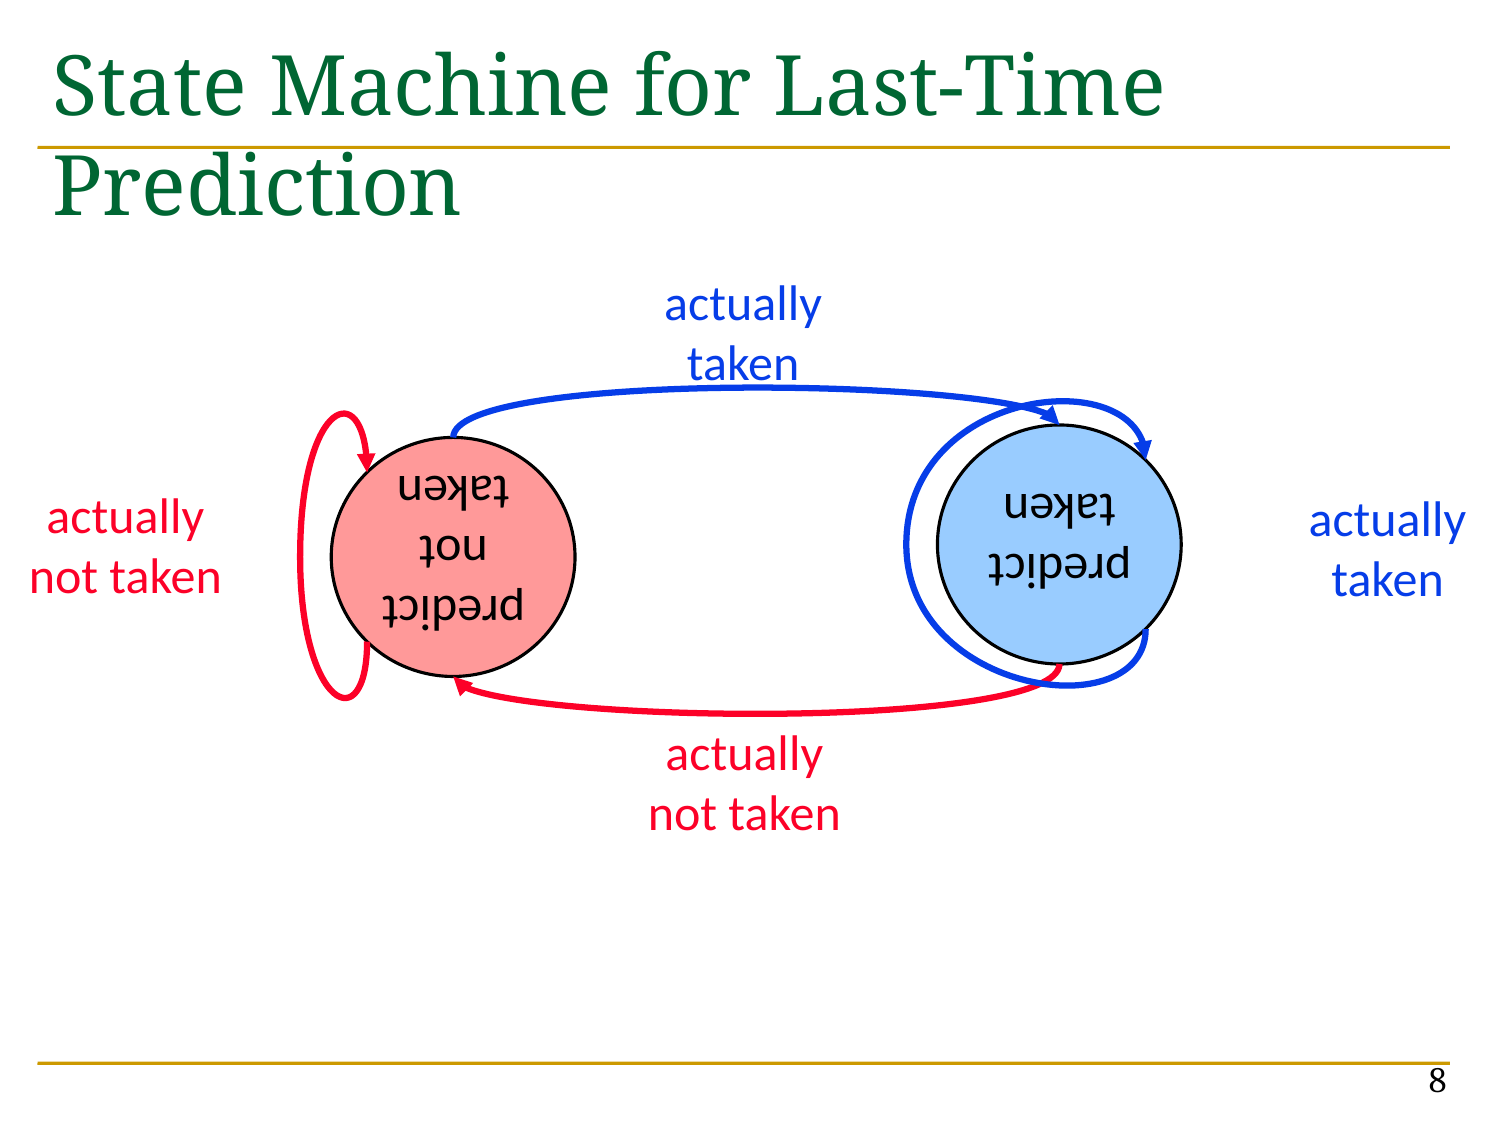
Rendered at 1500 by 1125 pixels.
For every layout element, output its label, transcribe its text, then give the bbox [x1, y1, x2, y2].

text_box predict not taken [368, 437, 576, 677]
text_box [452, 665, 1060, 850]
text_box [12, 472, 366, 642]
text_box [452, 263, 1060, 437]
slide_number 8 [1111, 1036, 1462, 1112]
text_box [1146, 459, 1483, 630]
text_box predict taken [937, 425, 1144, 664]
title State Machine for Last-Time Prediction [37, 24, 1450, 200]
